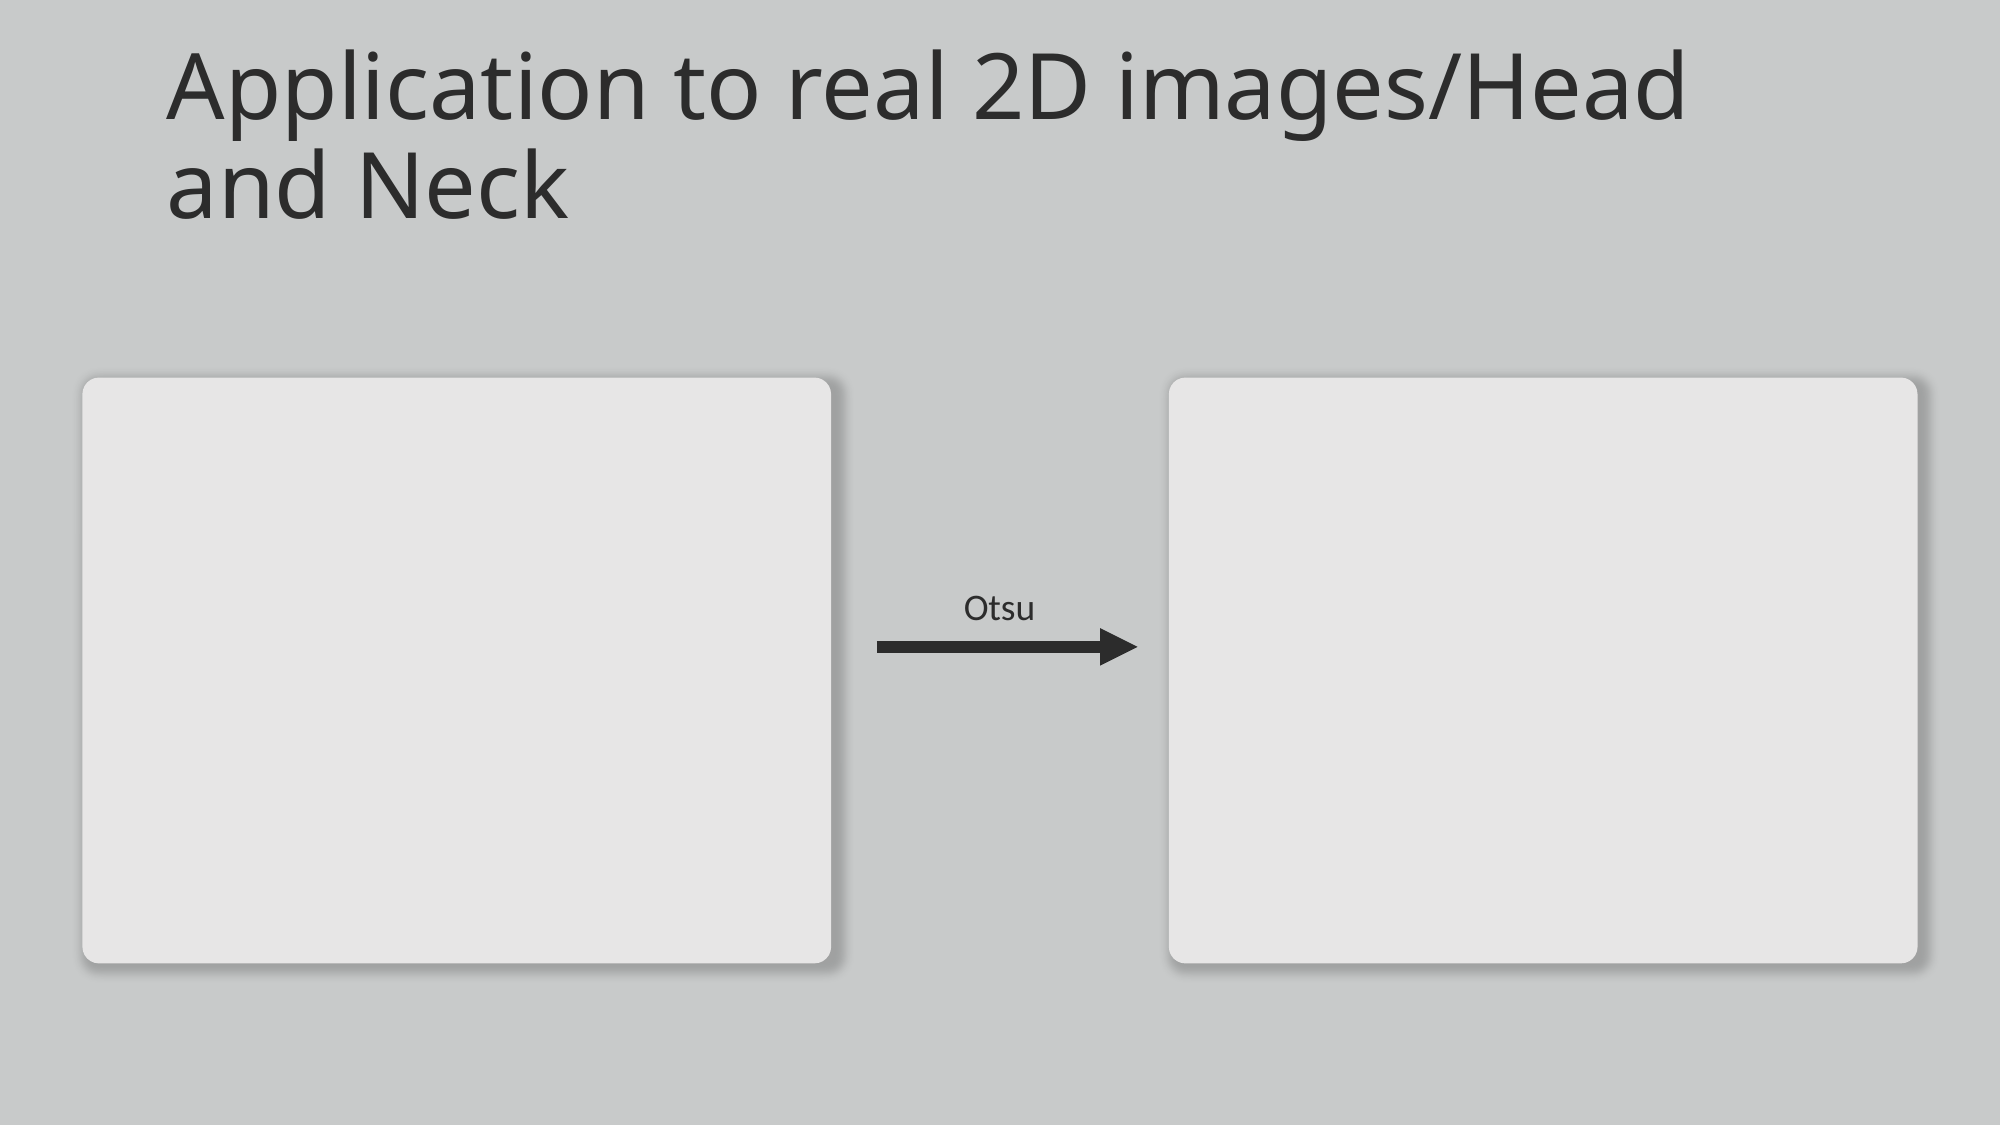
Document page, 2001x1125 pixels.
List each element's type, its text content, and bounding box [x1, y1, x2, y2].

text_box [1167, 376, 1919, 965]
text_box Application to real 2D images/Head and Neck [151, 30, 1849, 248]
text_box [81, 376, 833, 965]
text_box Otsu [948, 575, 1051, 635]
